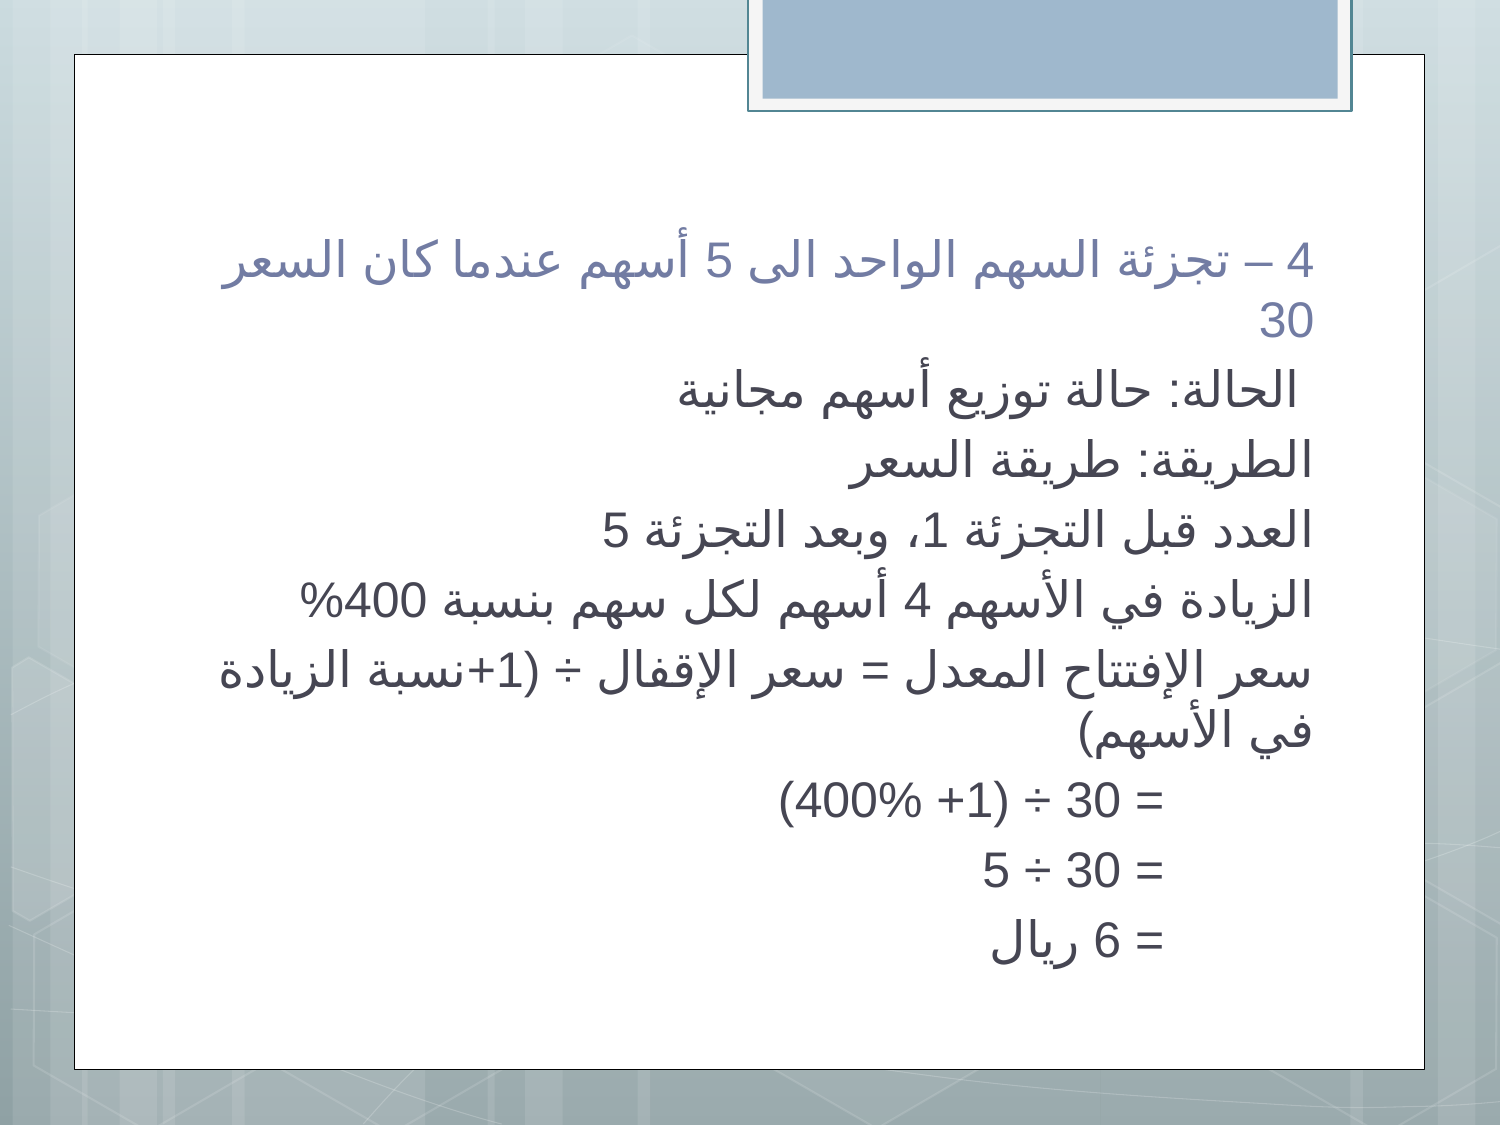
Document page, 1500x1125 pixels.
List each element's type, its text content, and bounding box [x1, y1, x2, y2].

list 4 – تجزئة السهم الواحد الى 5 أسهم عندما كان السعر 30 الحالة: حالة توزيع أسهم مجانية الطريقة: طريقة السعر العدد قبل التجزئة 1، وبعد التجزئة 5 الزيادة في الأسهم 4 أسهم لكل سهم بنسبة 400% سعر الإفتتاح المعدل = سعر الإقفال ÷ (1+نسبة الزيادة في الأسهم) = 30 ÷ (1+ 400%) = 30 ÷ 5 = 6 ريال [183, 219, 1341, 953]
